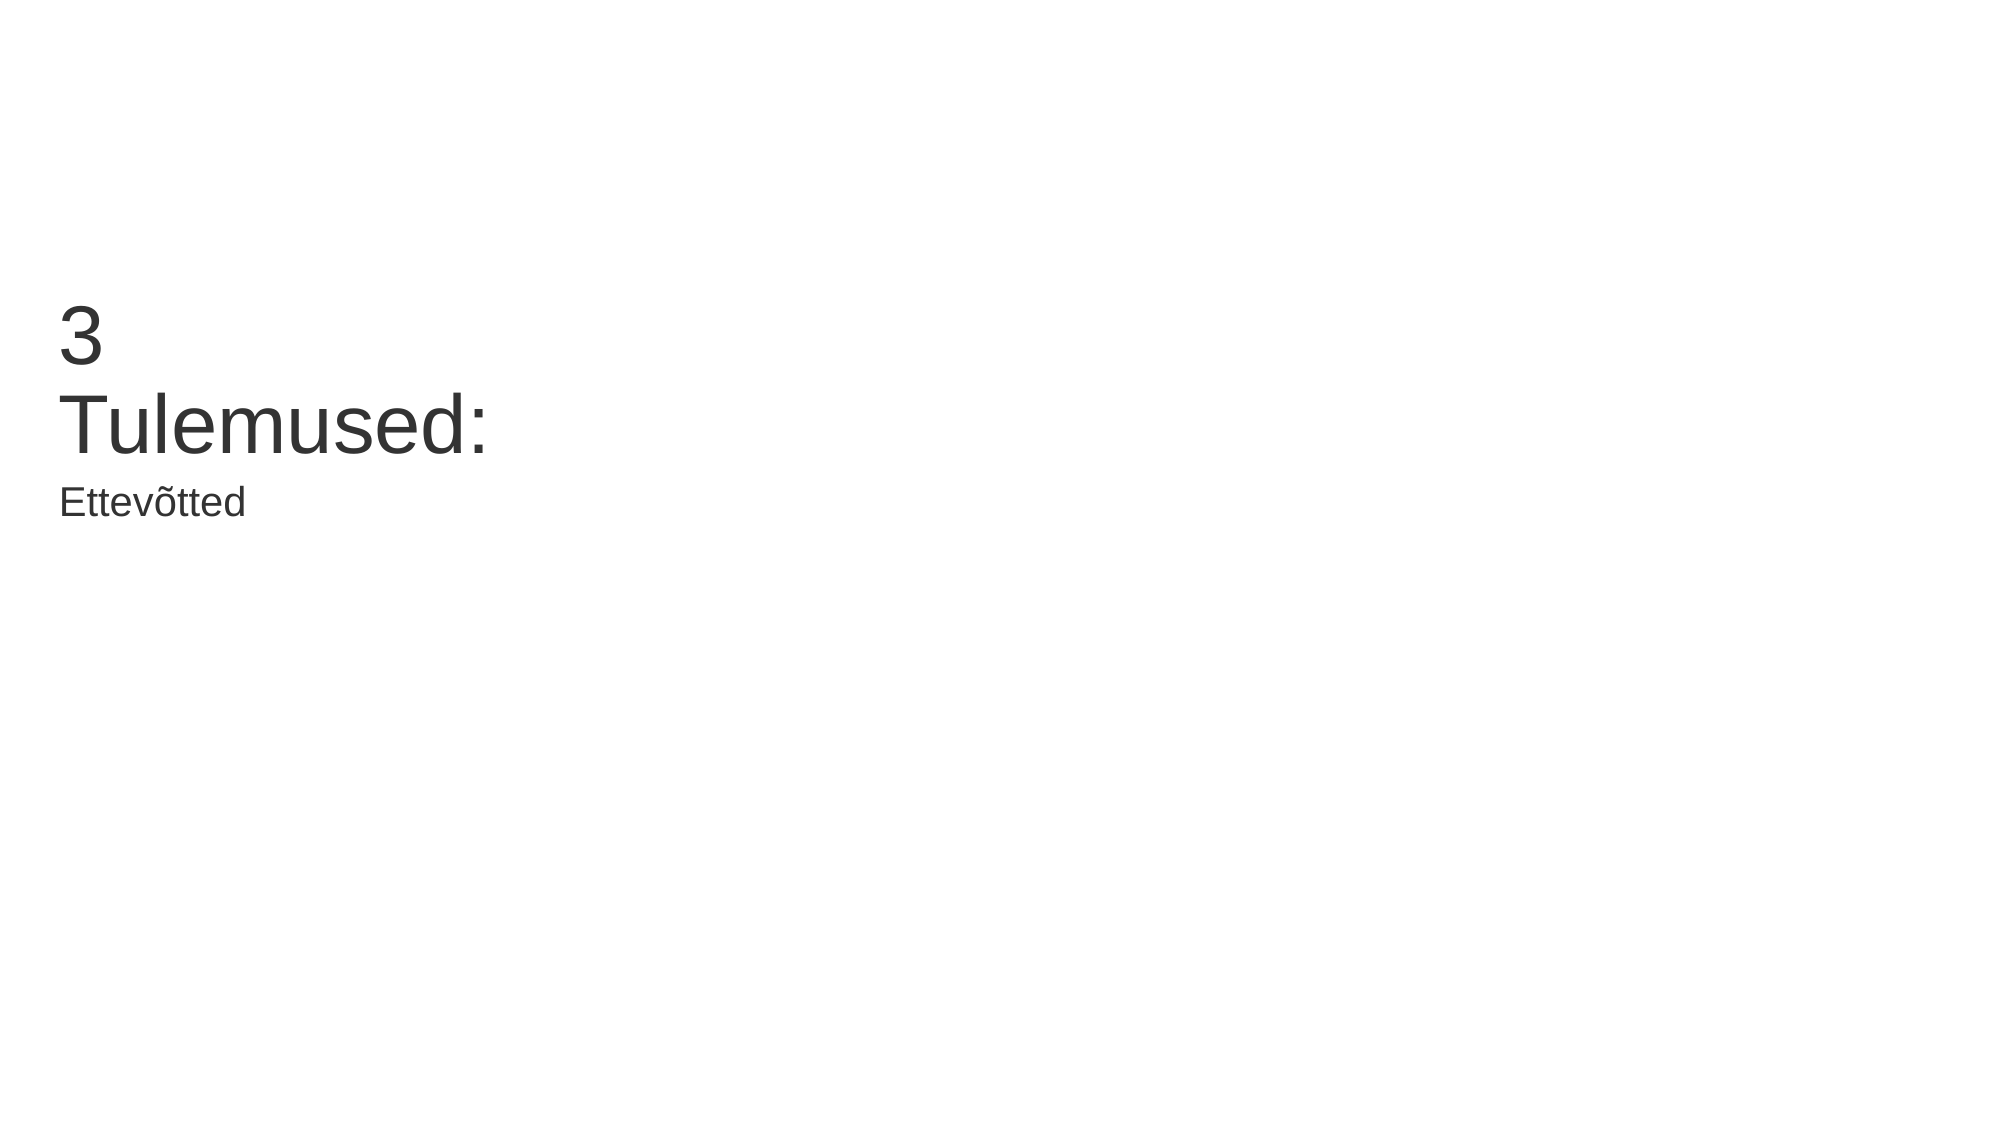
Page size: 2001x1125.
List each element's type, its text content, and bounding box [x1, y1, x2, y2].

list 3 [59, 281, 220, 370]
list Tulemused: Ettevõtted [59, 370, 985, 696]
